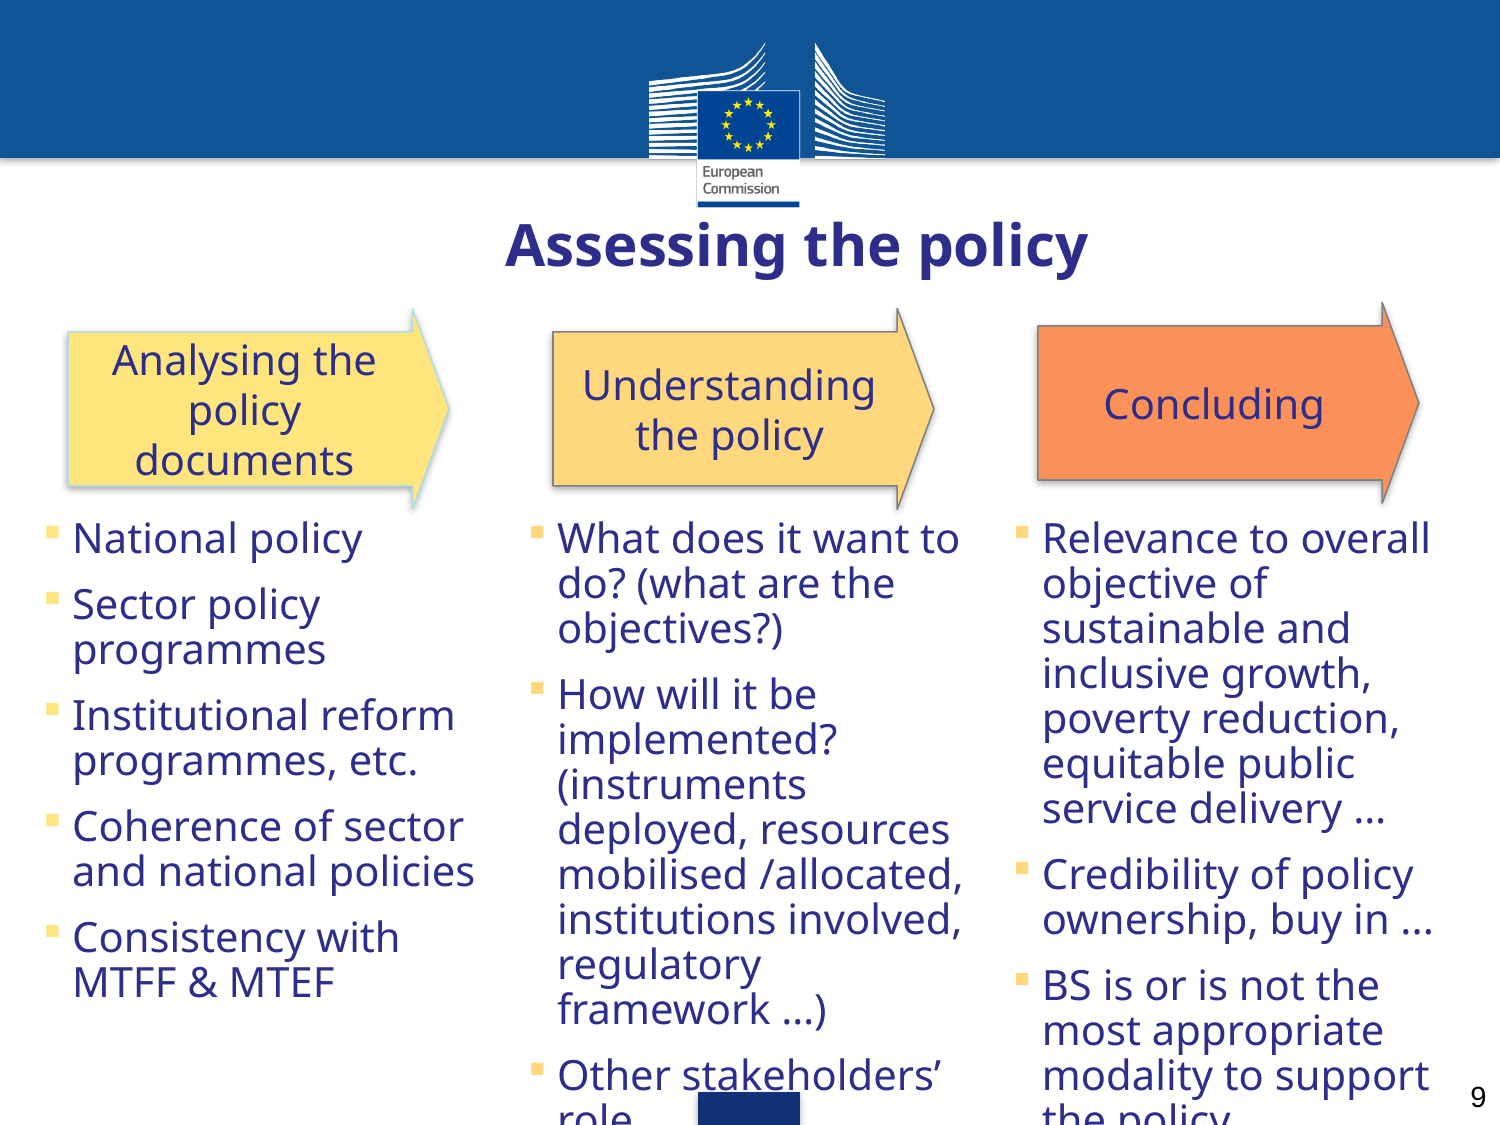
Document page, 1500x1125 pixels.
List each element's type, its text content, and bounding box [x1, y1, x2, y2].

title Assessing the policy [88, 160, 1448, 327]
text_box National policy Sector policy programmes Institutional reform programmes, etc. Coherence of sector and national policies Consistency with MTFF & MTEF [28, 510, 507, 1054]
text_box Relevance to overall objective of sustainable and inclusive growth, poverty reduction, equitable public service delivery … Credibility of policy ownership, buy in ... BS is or is not the most appropriate modality to support the policy [998, 510, 1477, 924]
slide_number 9 [1326, 1070, 1500, 1125]
text_box Concluding [1037, 301, 1420, 505]
picture [649, 42, 885, 160]
text_box Analysing the policy documents [67, 307, 450, 510]
text_box Understanding the policy [552, 307, 935, 510]
text_box What does it want to do? (what are the objectives?) How will it be implemented? (instruments deployed, resources mobilised /allocated, institutions involved, regulatory framework …) Other stakeholders’ role [513, 510, 992, 1007]
